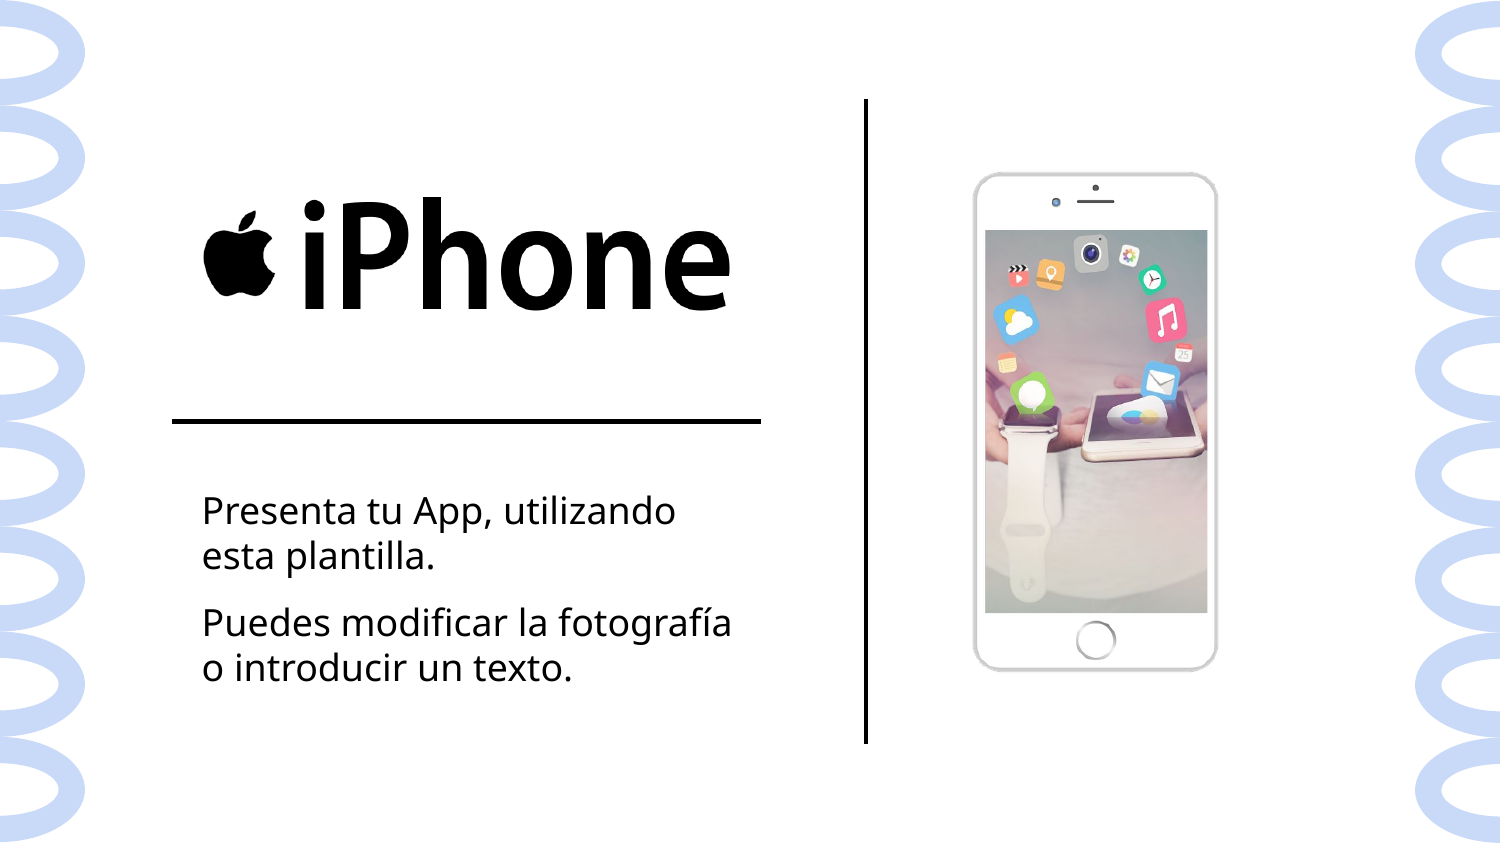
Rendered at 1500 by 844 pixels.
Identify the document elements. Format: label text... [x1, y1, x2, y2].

picture [186, 141, 762, 372]
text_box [960, 141, 1228, 702]
text_box Presenta tu App, utilizando esta plantilla. Puedes modificar la fotografía o introducir un texto. [186, 471, 761, 702]
